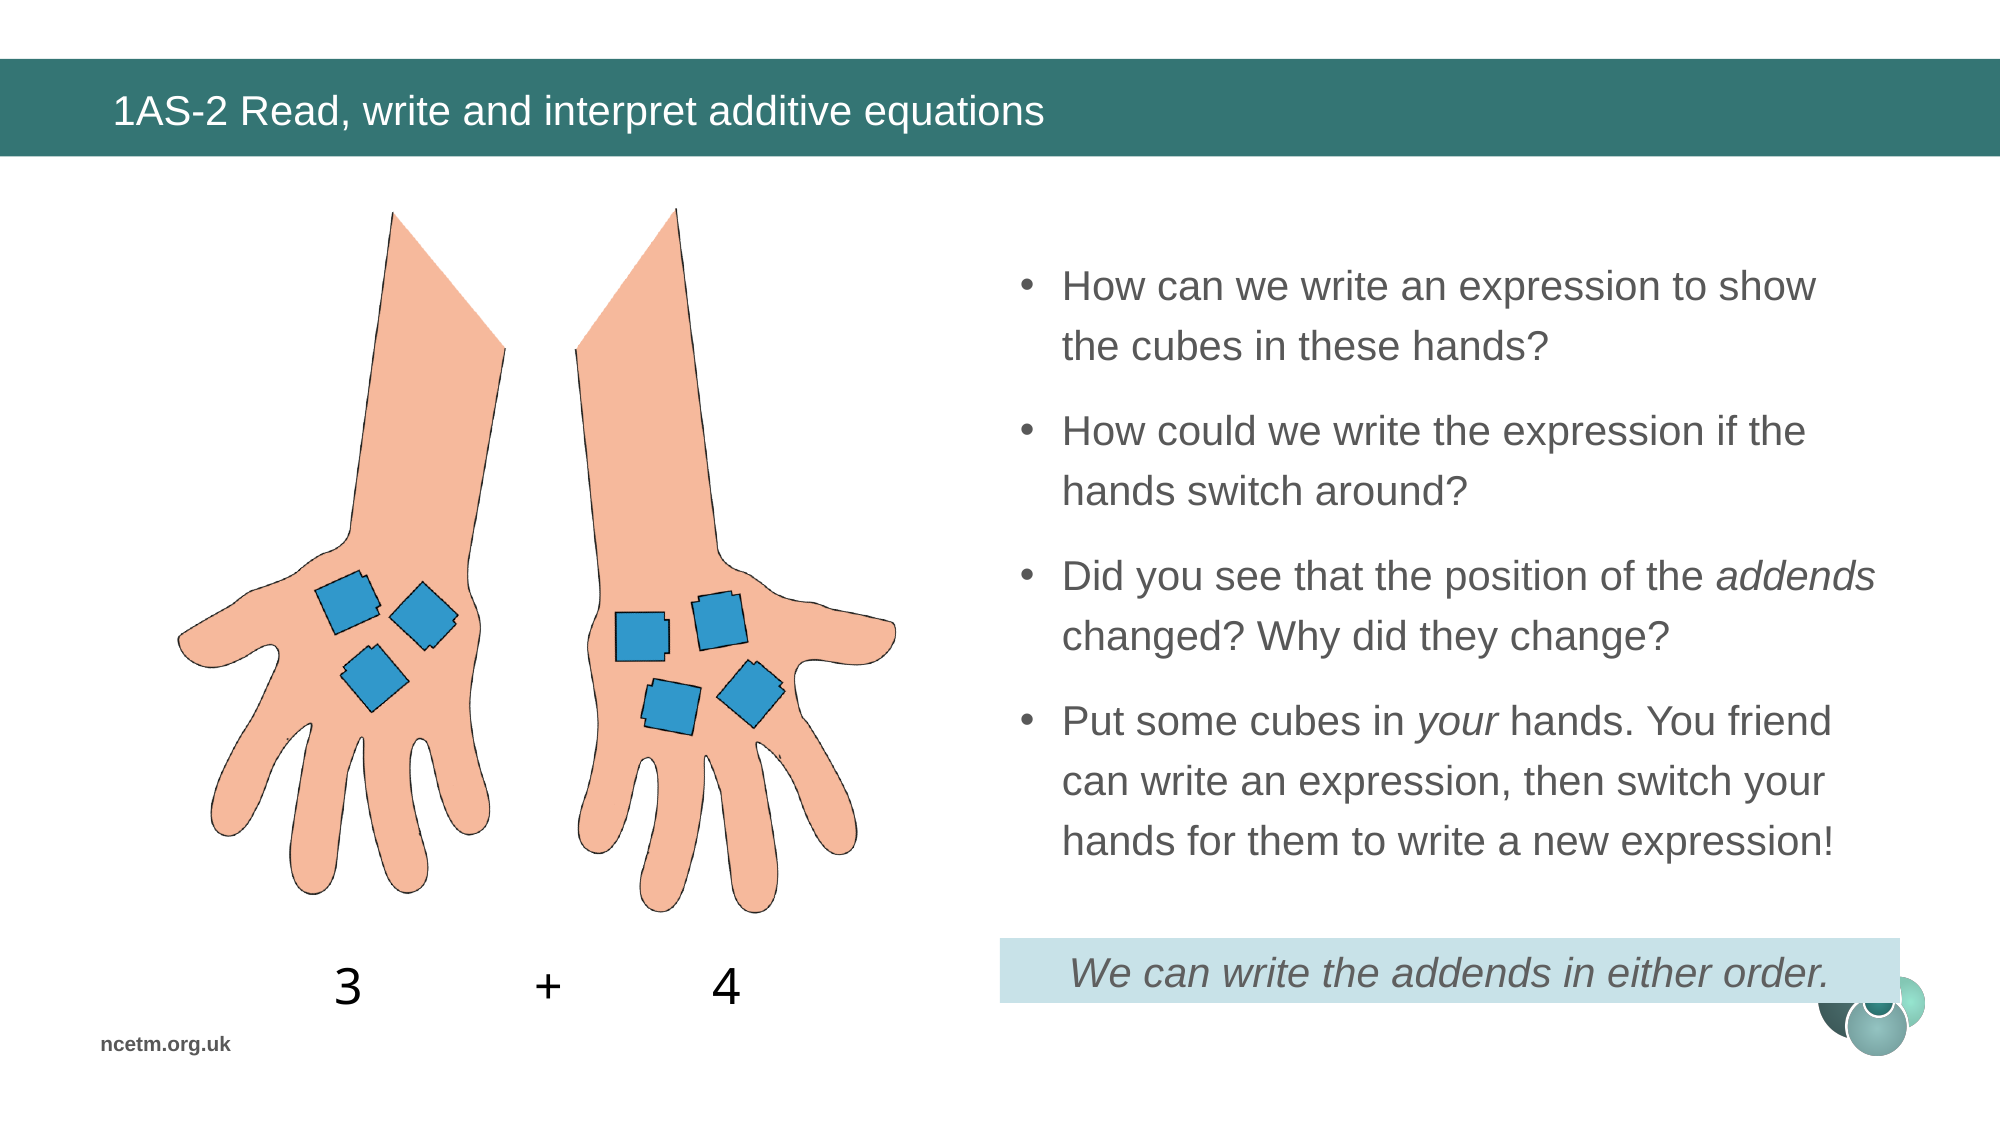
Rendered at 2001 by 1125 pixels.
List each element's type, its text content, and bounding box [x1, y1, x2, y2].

text_box How can we write an expression to show the cubes in these hands? How could we write the expression if the hands switch around? Did you see that the position of the addends changed? Why did they change? Put some cubes in your hands. You friend can write an expression, then switch your hands for them to write a new expression! [1004, 241, 1900, 879]
text_box 4 [667, 946, 786, 1022]
title 1AS-2 Read, write and interpret additive equations [97, 76, 1945, 147]
picture [1818, 958, 1925, 1056]
picture [0, 207, 1013, 984]
text_box + [490, 946, 609, 1022]
text_box We can write the addends in either order. [999, 938, 1900, 1003]
text_box 3 [289, 946, 408, 1022]
